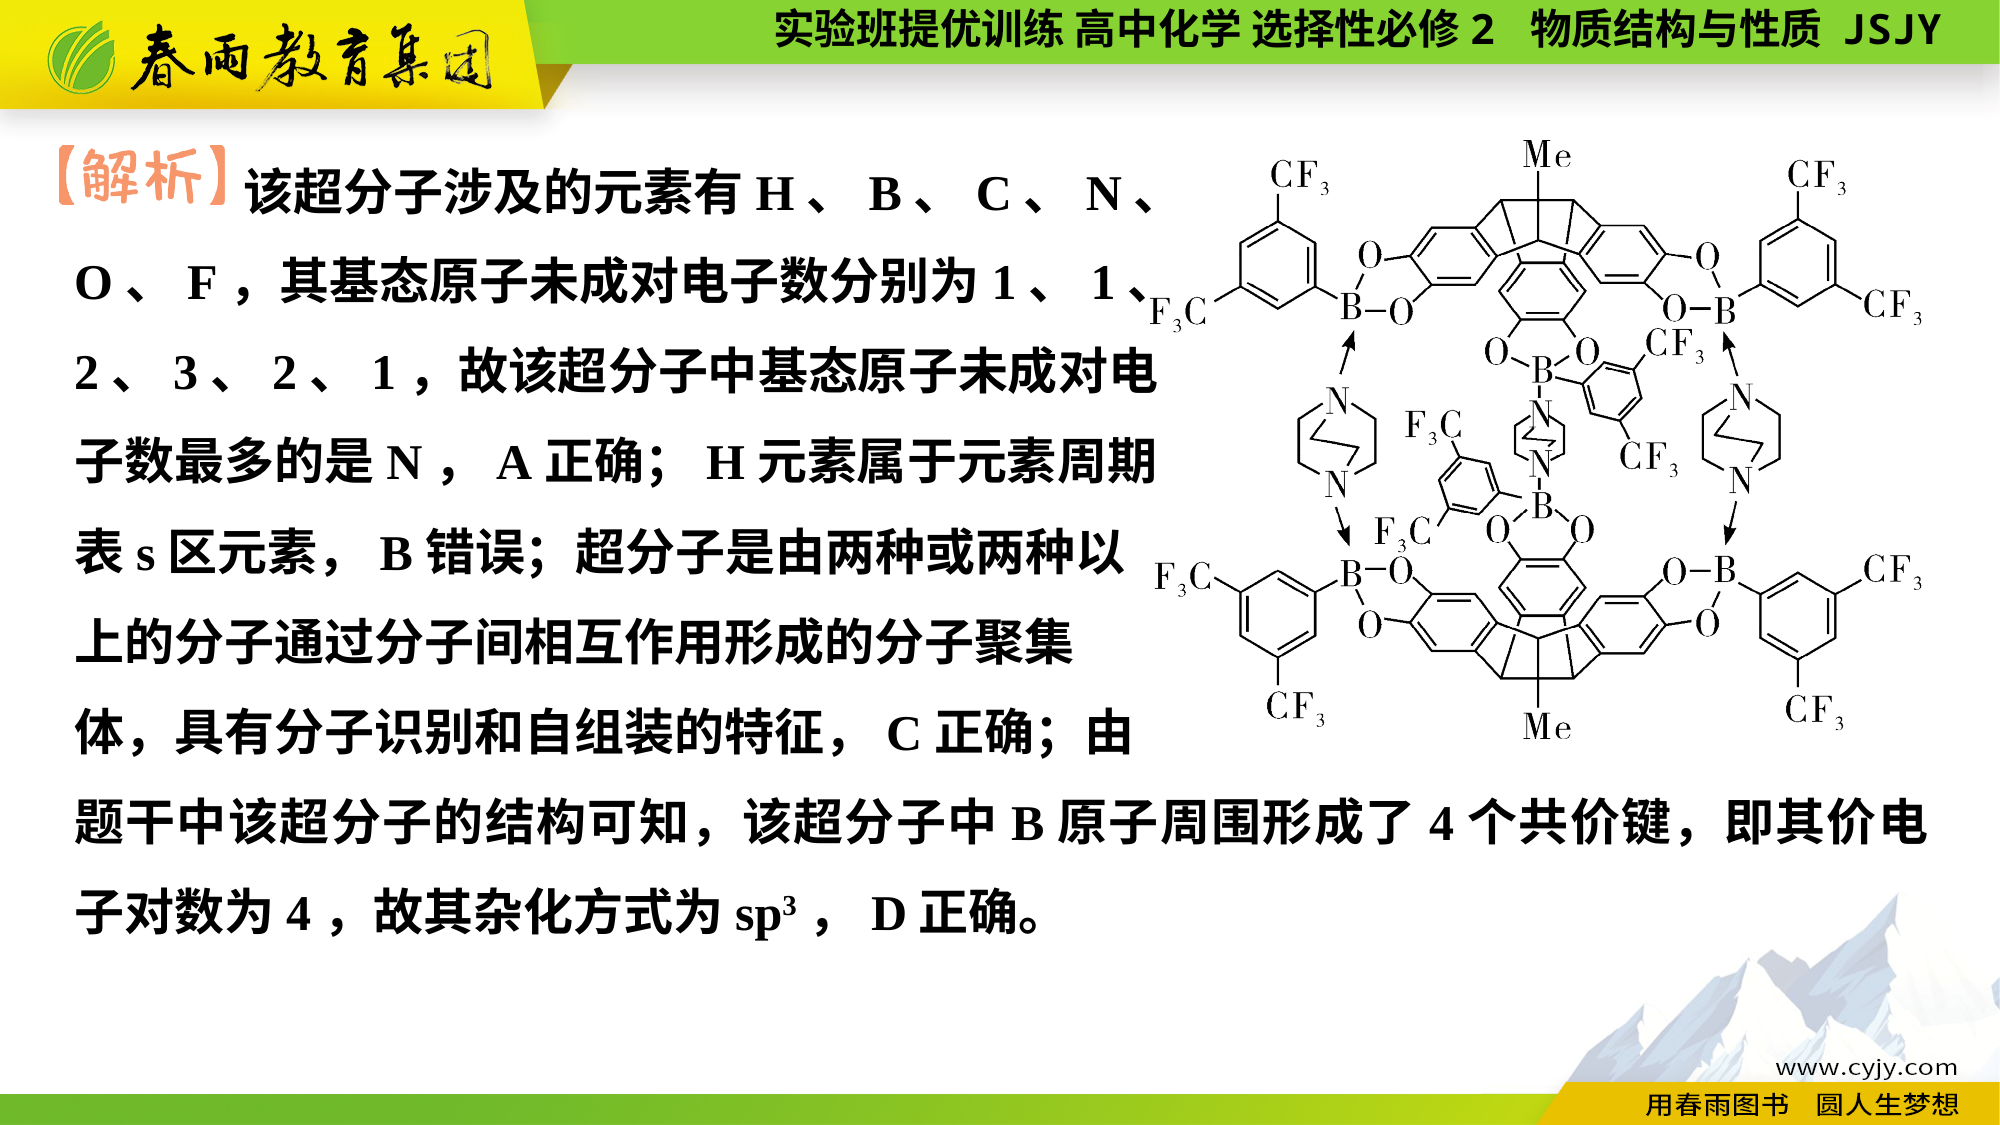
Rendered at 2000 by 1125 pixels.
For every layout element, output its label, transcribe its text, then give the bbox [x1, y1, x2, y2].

picture [0, 0, 2000, 1125]
list 该超分子涉及的元素有H、B、C、N、 O、F，其基态原子未成对电子数分别为1、1、 2、3、2、1，故该超分子中基态原子未成对电 子数最多的是N，A正确；H元素属于元素周期 表s区元素，B错误；超分子是由两种或两种以 上的分子通过分子间相互作用形成的分子聚集 体，具有分子识别和自组装的特征，C正确；由 题干中该超分子的结构可知，该超分子中B原子周围形成了4个共价键，即其价电子对数为4，故其杂化方式为sp3，D正确。 [59, 122, 1944, 956]
